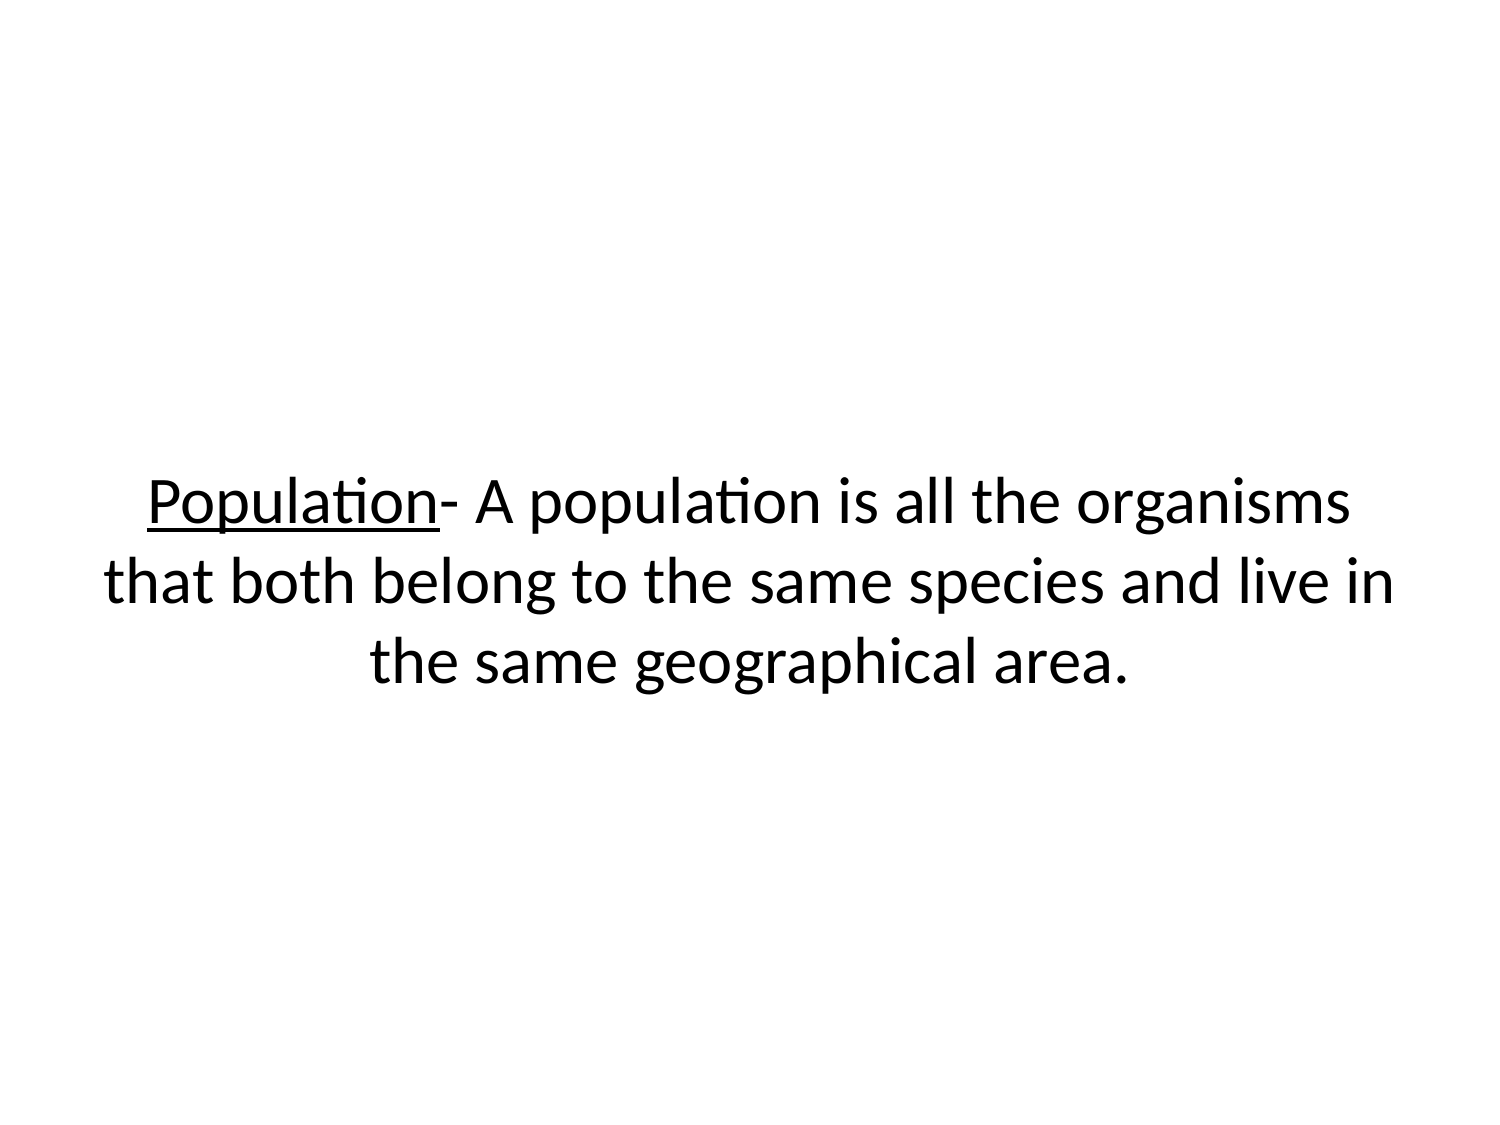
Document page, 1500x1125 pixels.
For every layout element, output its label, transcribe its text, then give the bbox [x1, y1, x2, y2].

list Population- A population is all the organisms that both belong to the same species and live in the same geographical area. [75, 262, 1425, 1005]
